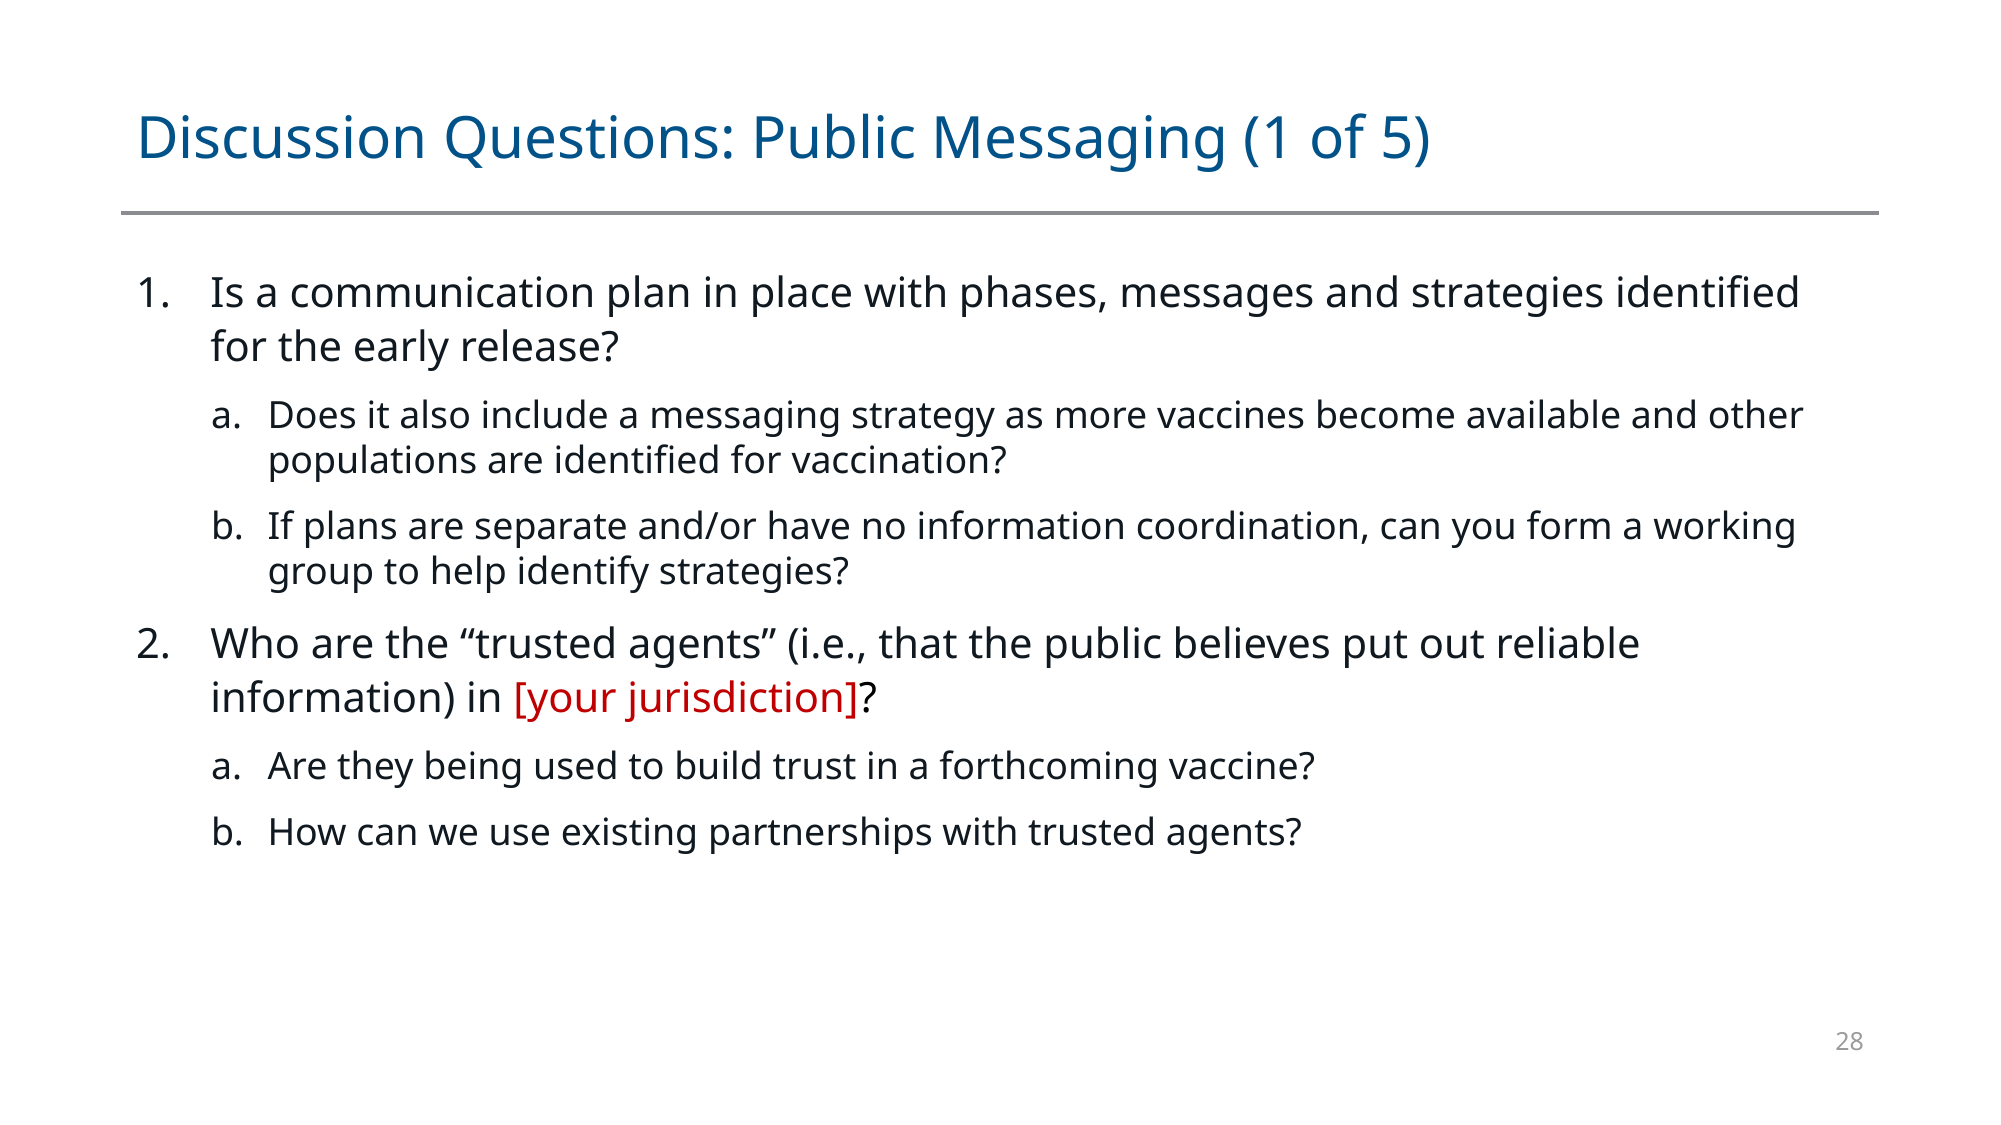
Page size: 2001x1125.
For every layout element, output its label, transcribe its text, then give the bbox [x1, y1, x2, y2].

list Is a communication plan in place with phases, messages and strategies identified for the early release? Does it also include a messaging strategy as more vaccines become available and other populations are identified for vaccination? If plans are separate and/or have no information coordination, can you form a working group to help identify strategies? Who are the “trusted agents” (i.e., that the public believes put out reliable information) in [your jurisdiction]? Are they being used to build trust in a forthcoming vaccine? How can we use existing partnerships with trusted agents? [121, 254, 1879, 914]
title Discussion Questions: Public Messaging (1 of 5) [121, 74, 1879, 197]
slide_number 28 [1728, 1012, 1879, 1073]
